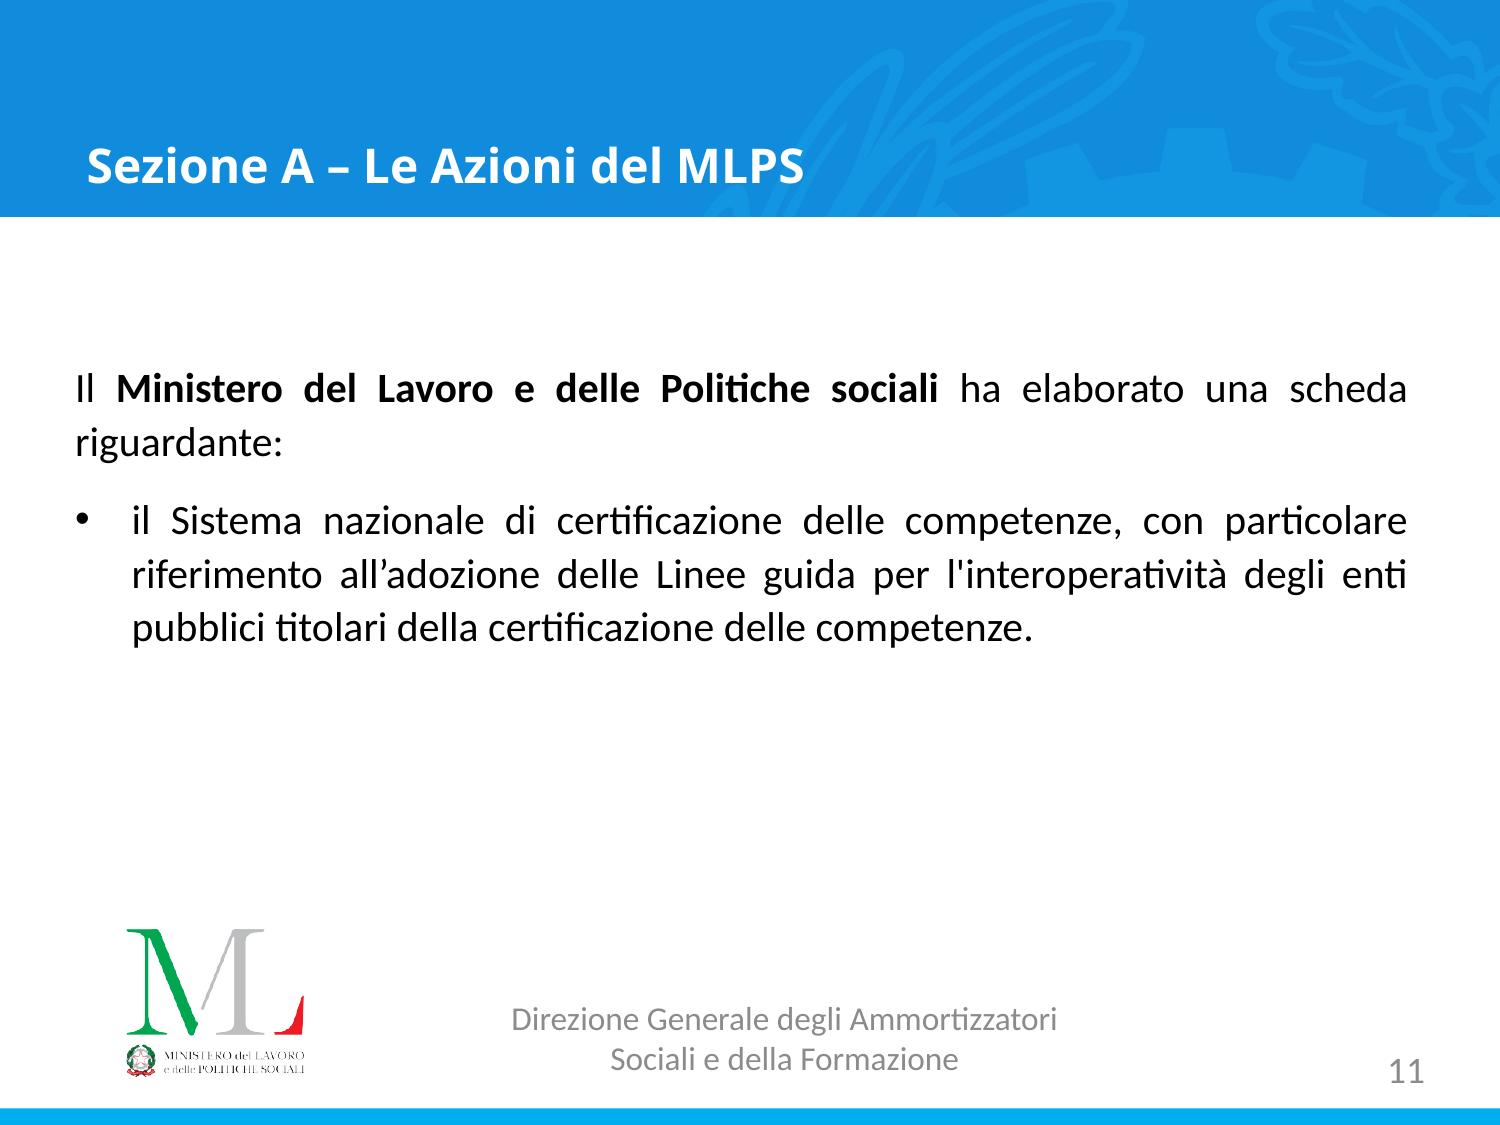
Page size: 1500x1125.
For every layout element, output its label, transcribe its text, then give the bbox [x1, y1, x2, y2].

text_box Il Ministero del Lavoro e delle Politiche sociali ha elaborato una scheda riguardante: il Sistema nazionale di certificazione delle competenze, con particolare riferimento all’adozione delle Linee guida per l'interoperatività degli enti pubblici titolari della certificazione delle competenze. [60, 350, 1423, 720]
picture [0, 0, 1500, 217]
slide_number 11 [1080, 1046, 1425, 1103]
footer Direzione Generale degli Ammortizzatori Sociali e della Formazione [500, 997, 1070, 1078]
picture [126, 929, 304, 1077]
title Sezione A – Le Azioni del MLPS [86, 135, 1414, 194]
